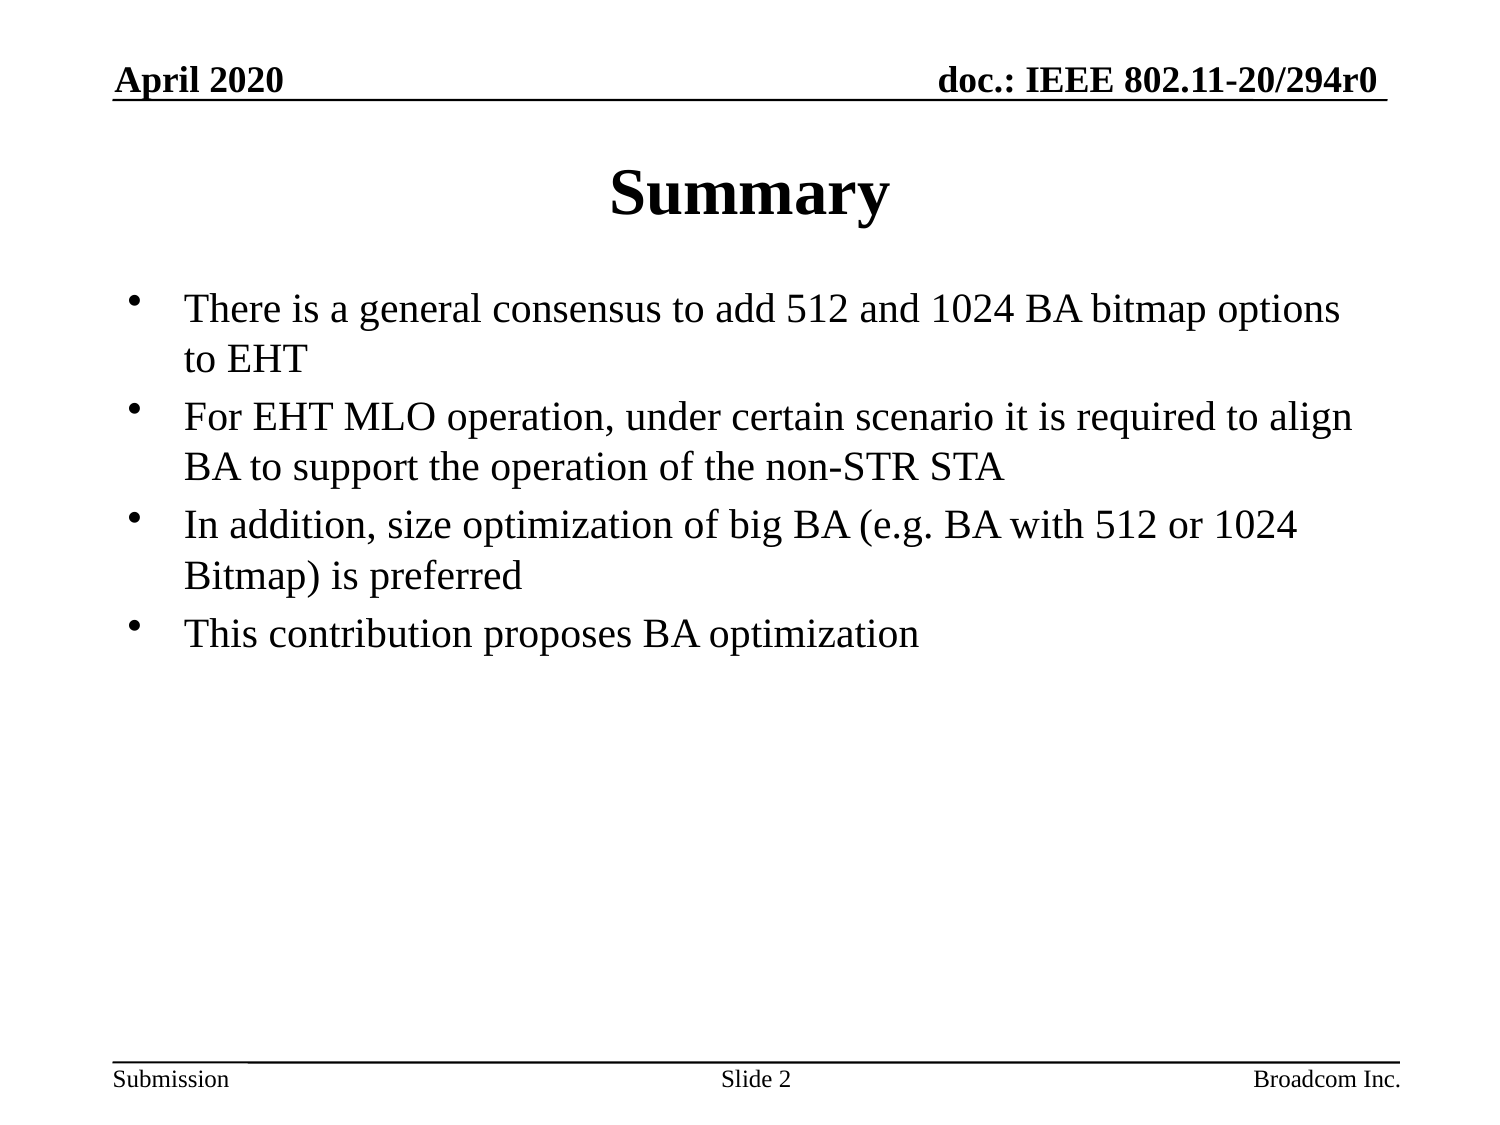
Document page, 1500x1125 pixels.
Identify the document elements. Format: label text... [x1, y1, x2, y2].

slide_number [114, 54, 286, 99]
slide_number Slide 2 [712, 1061, 800, 1093]
list There is a general consensus to add 512 and 1024 BA bitmap options to EHT For EHT MLO operation, under certain scenario it is required to align BA to support the operation of the non-STR STA In addition, size optimization of big BA (e.g. BA with 512 or 1024 Bitmap) is preferred This contribution proposes BA optimization [112, 275, 1388, 950]
footer Broadcom Inc. [1250, 1061, 1402, 1093]
title Summary [112, 99, 1388, 275]
